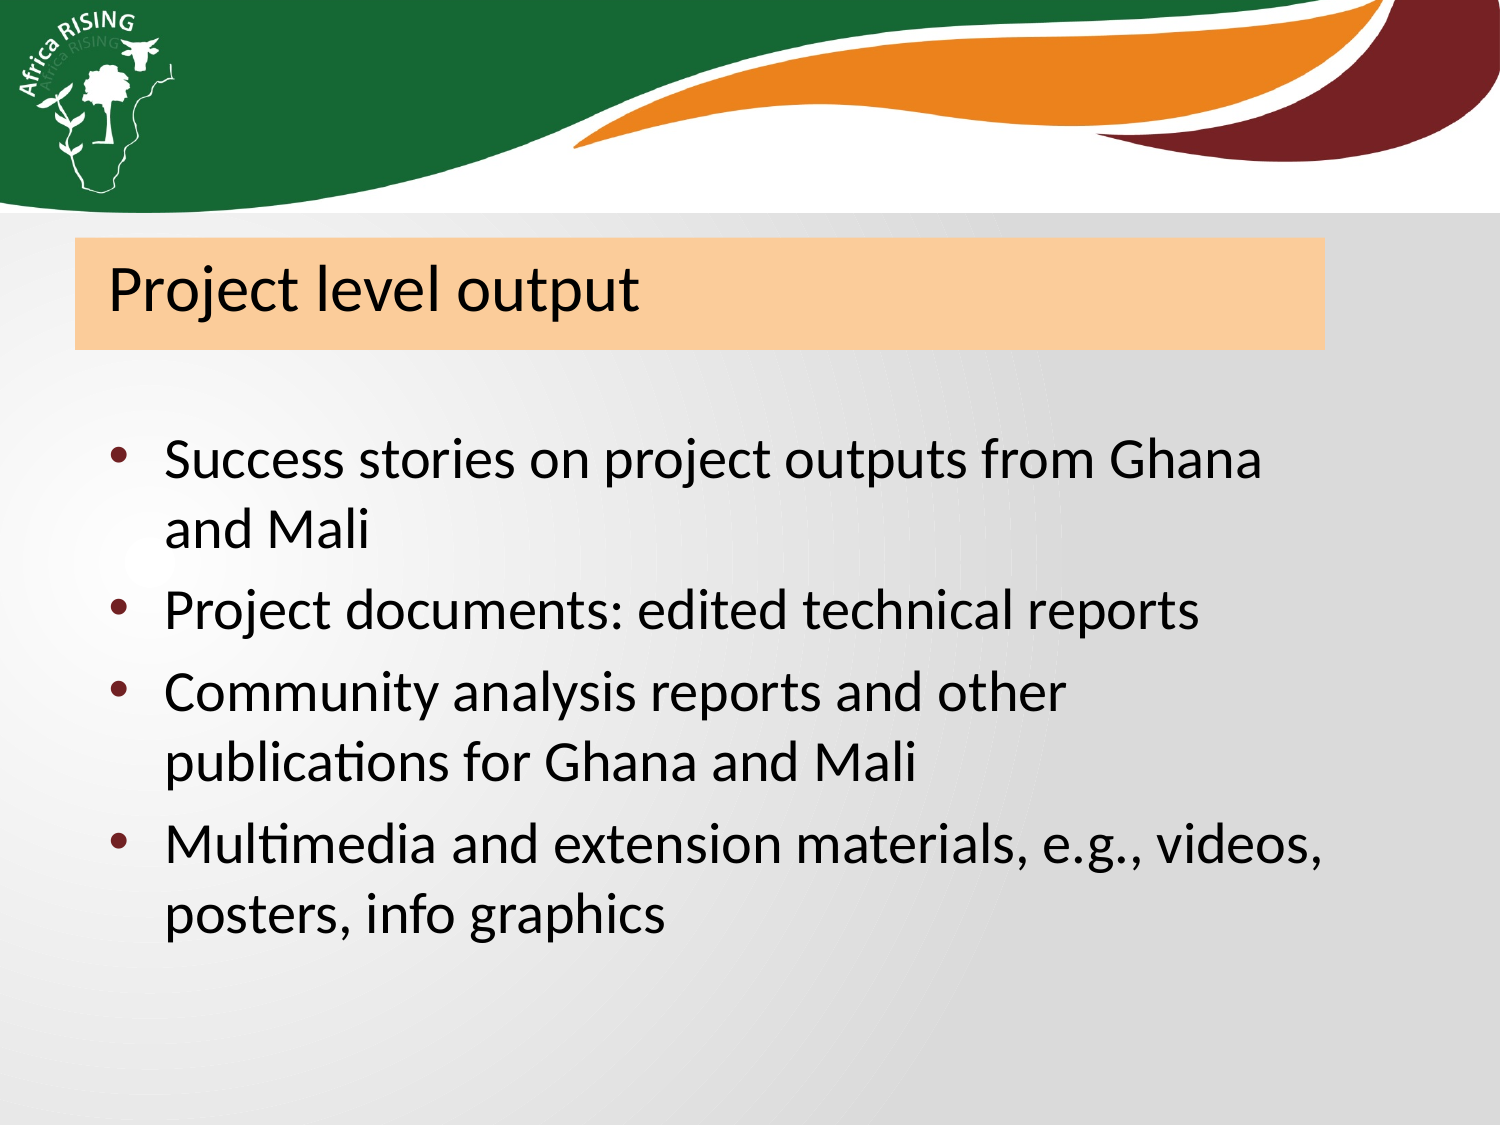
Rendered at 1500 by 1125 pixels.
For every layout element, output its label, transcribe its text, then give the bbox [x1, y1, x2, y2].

picture [0, 0, 1500, 213]
list Project level output [75, 237, 1325, 350]
list Success stories on project outputs from Ghana and Mali Project documents: edited technical reports Community analysis reports and other publications for Ghana and Mali Multimedia and extension materials, e.g., videos, posters, info graphics [75, 412, 1350, 1075]
